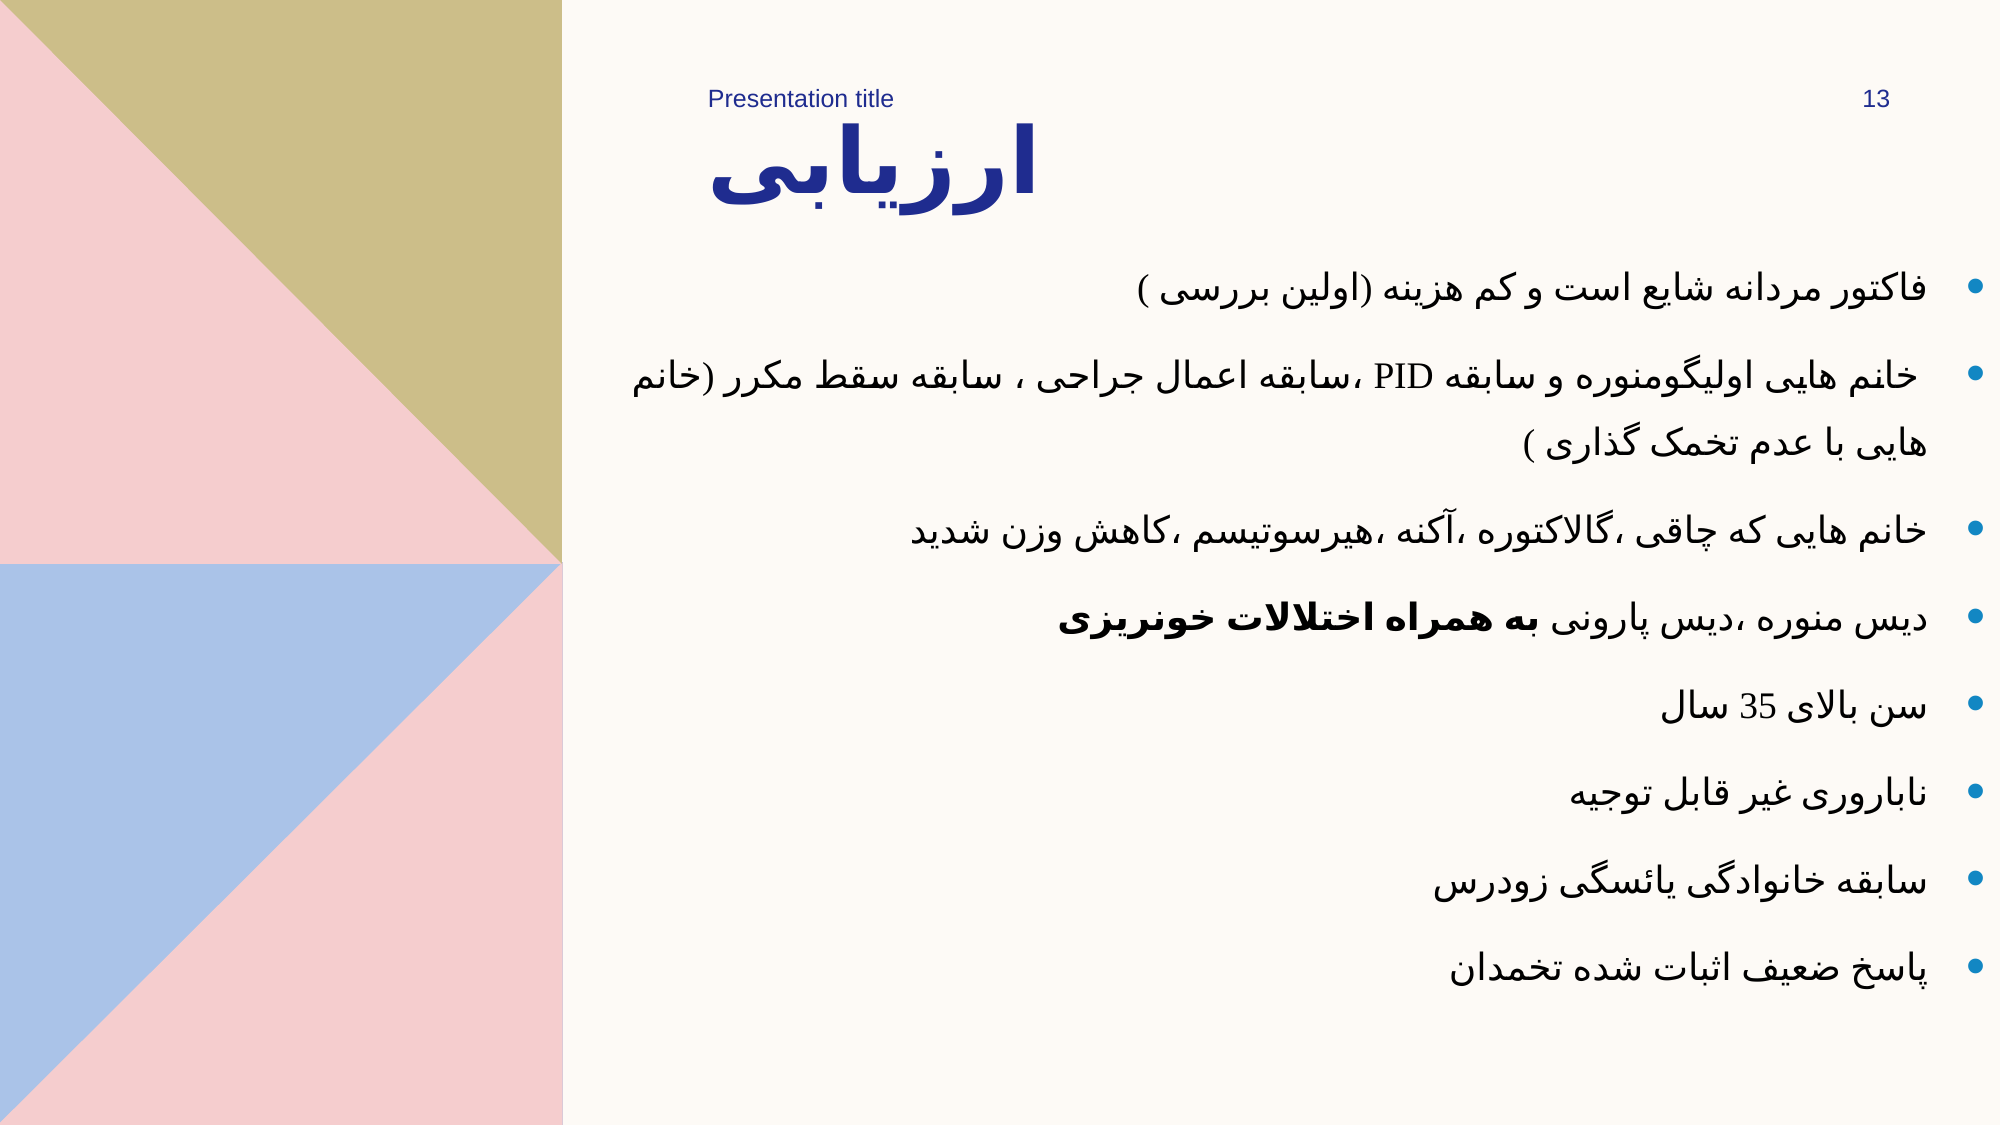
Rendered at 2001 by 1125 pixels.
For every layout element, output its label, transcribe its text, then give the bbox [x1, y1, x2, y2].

footer Presentation title [693, 75, 1218, 120]
title ارزیابی [693, 94, 1803, 233]
list فاکتور مردانه شایع است و کم هزینه (اولین بررسی ) خانم هایی اولیگومنوره و سابقه PID ،سابقه اعمال جراحی ، سابقه سقط مکرر (خانم هایی با عدم تخمک گذاری ) خانم هایی که چاقی ،گالاکتوره ،آکنه ،هیرسوتیسم ،کاهش وزن شدید دیس منوره ،دیس پارونی به همراه اختلالات خونریزی سن بالای 35 سال ناباروری غیر قابل توجیه سابقه خانوادگی یائسگی زودرس پاسخ ضعیف اثبات شده تخمدان [616, 233, 2000, 1125]
slide_number 13 [1795, 75, 1958, 120]
